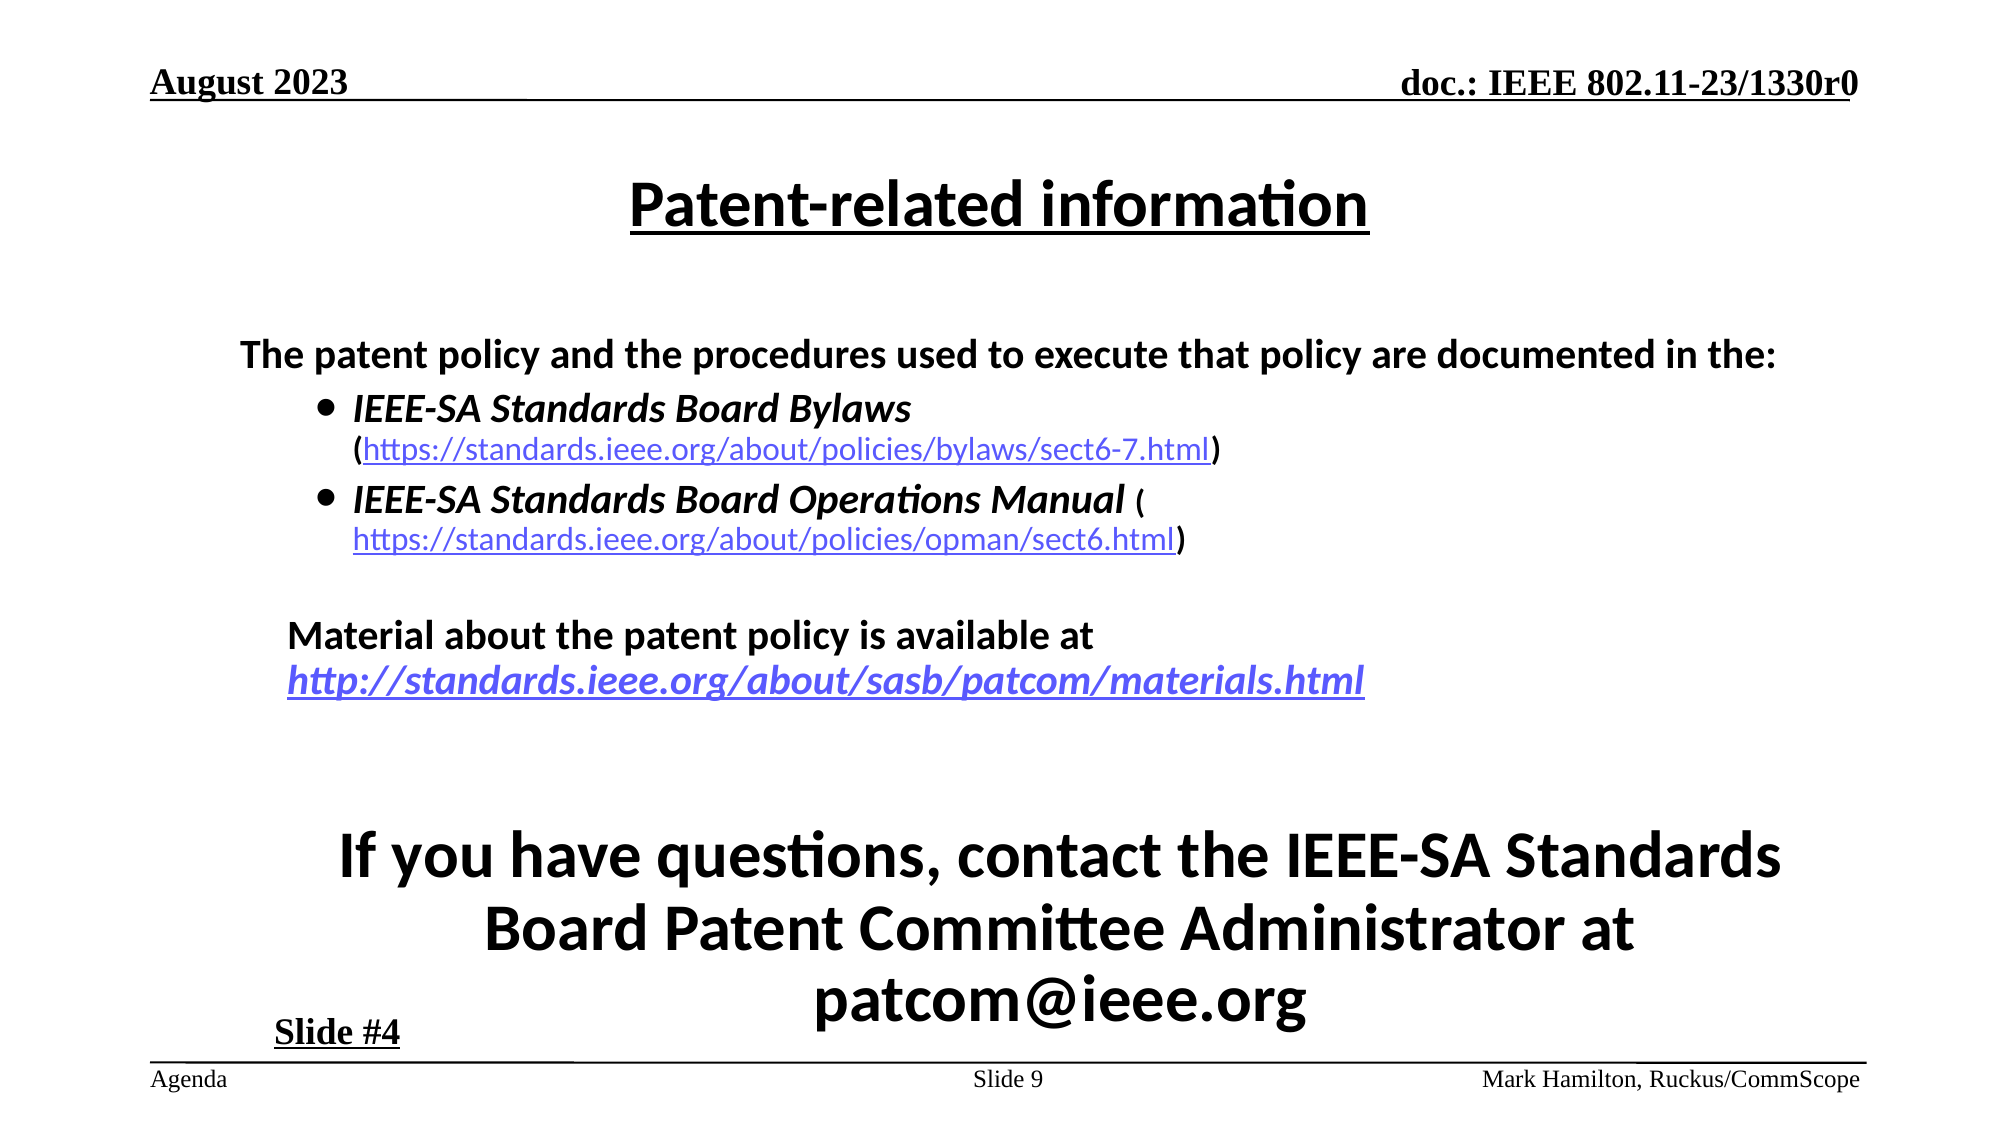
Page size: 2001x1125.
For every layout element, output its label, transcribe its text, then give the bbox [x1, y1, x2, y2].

text_box Slide #4 [259, 999, 416, 1060]
list The patent policy and the procedures used to execute that policy are documented in the: IEEE-SA Standards Board Bylaws (https://standards.ieee.org/about/policies/bylaws/sect6-7.html) IEEE-SA Standards Board Operations Manual (https://standards.ieee.org/about/policies/opman/sect6.html) Material about the patent policy is available at http://standards.ieee.org/about/sasb/patcom/materials.html If you have questions, contact the IEEE-SA Standards Board Patent Committee Administrator at patcom@ieee.org [149, 324, 1850, 1000]
text_box [337, 99, 1688, 225]
slide_number Slide 9 [950, 1061, 1067, 1123]
title Patent-related information [149, 112, 1850, 288]
